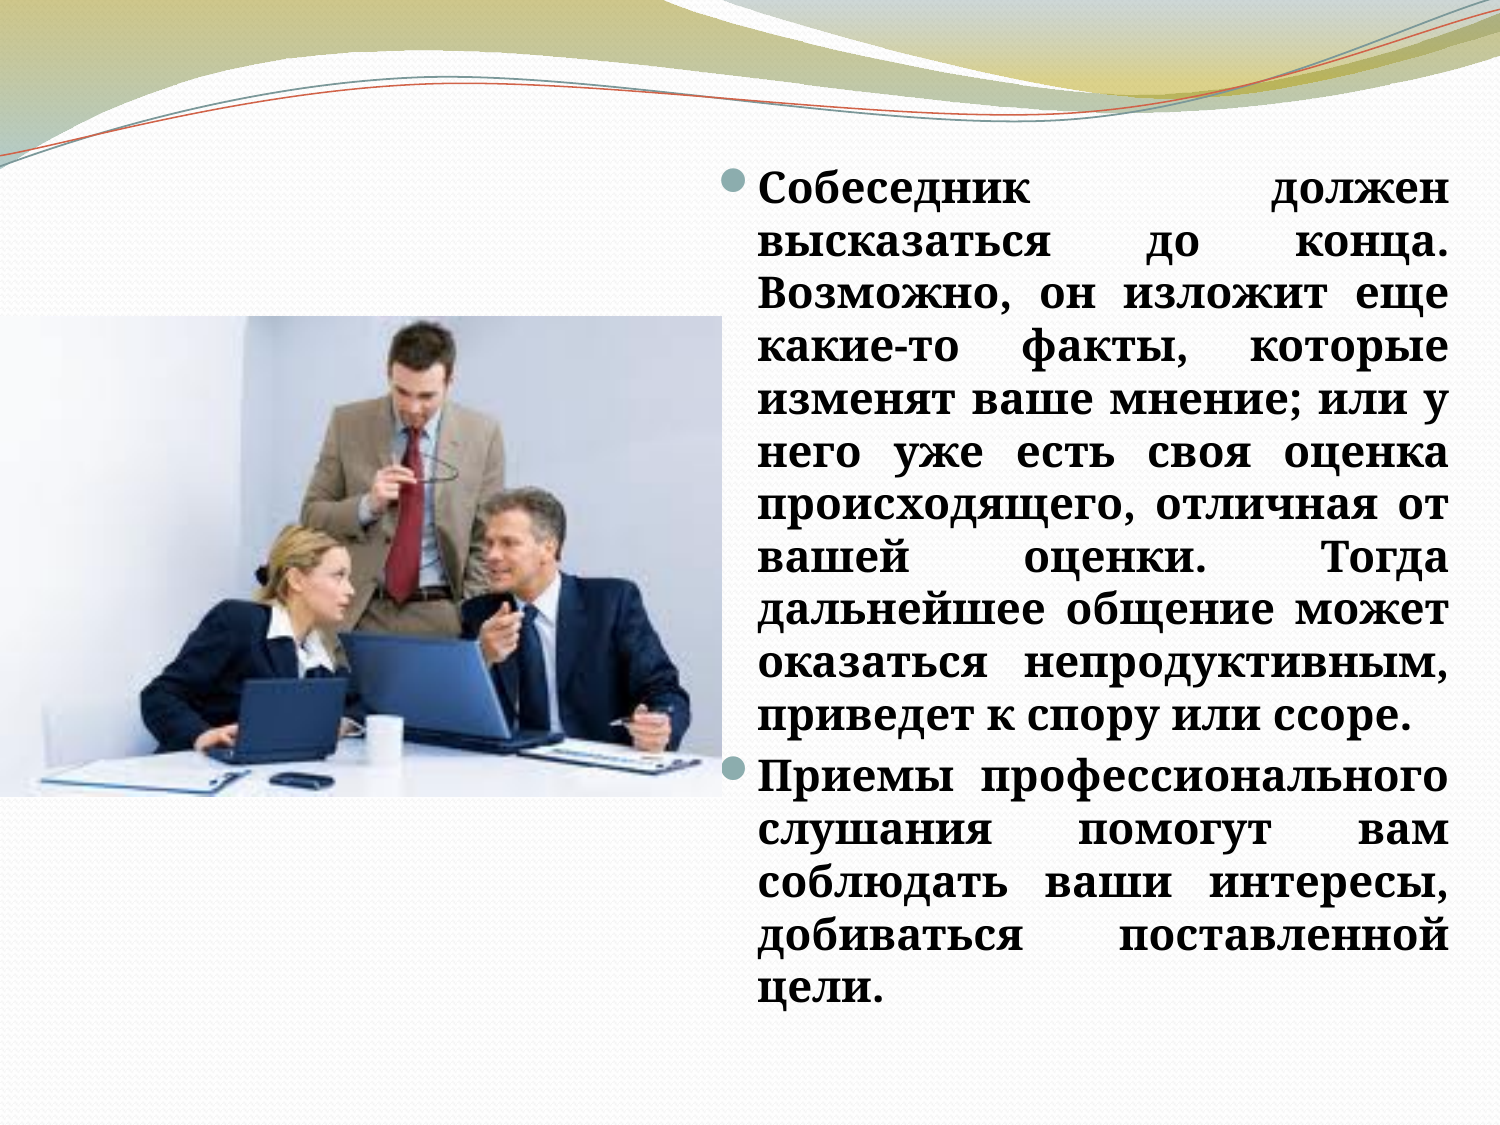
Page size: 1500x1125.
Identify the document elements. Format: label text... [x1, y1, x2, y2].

picture [0, 316, 723, 798]
list Собеседник должен высказаться до конца. Возможно, он изложит еще какие-то факты, которые изменят ваше мнение; или у него уже есть своя оценка происходящего, отличная от вашей оценки. Тогда дальнейшее общение может оказаться непродуктивным, приведет к спору или ссоре. Приемы профессионального слушания помогут вам соблюдать ваши интересы, добиваться поставленной цели. [703, 152, 1465, 1090]
